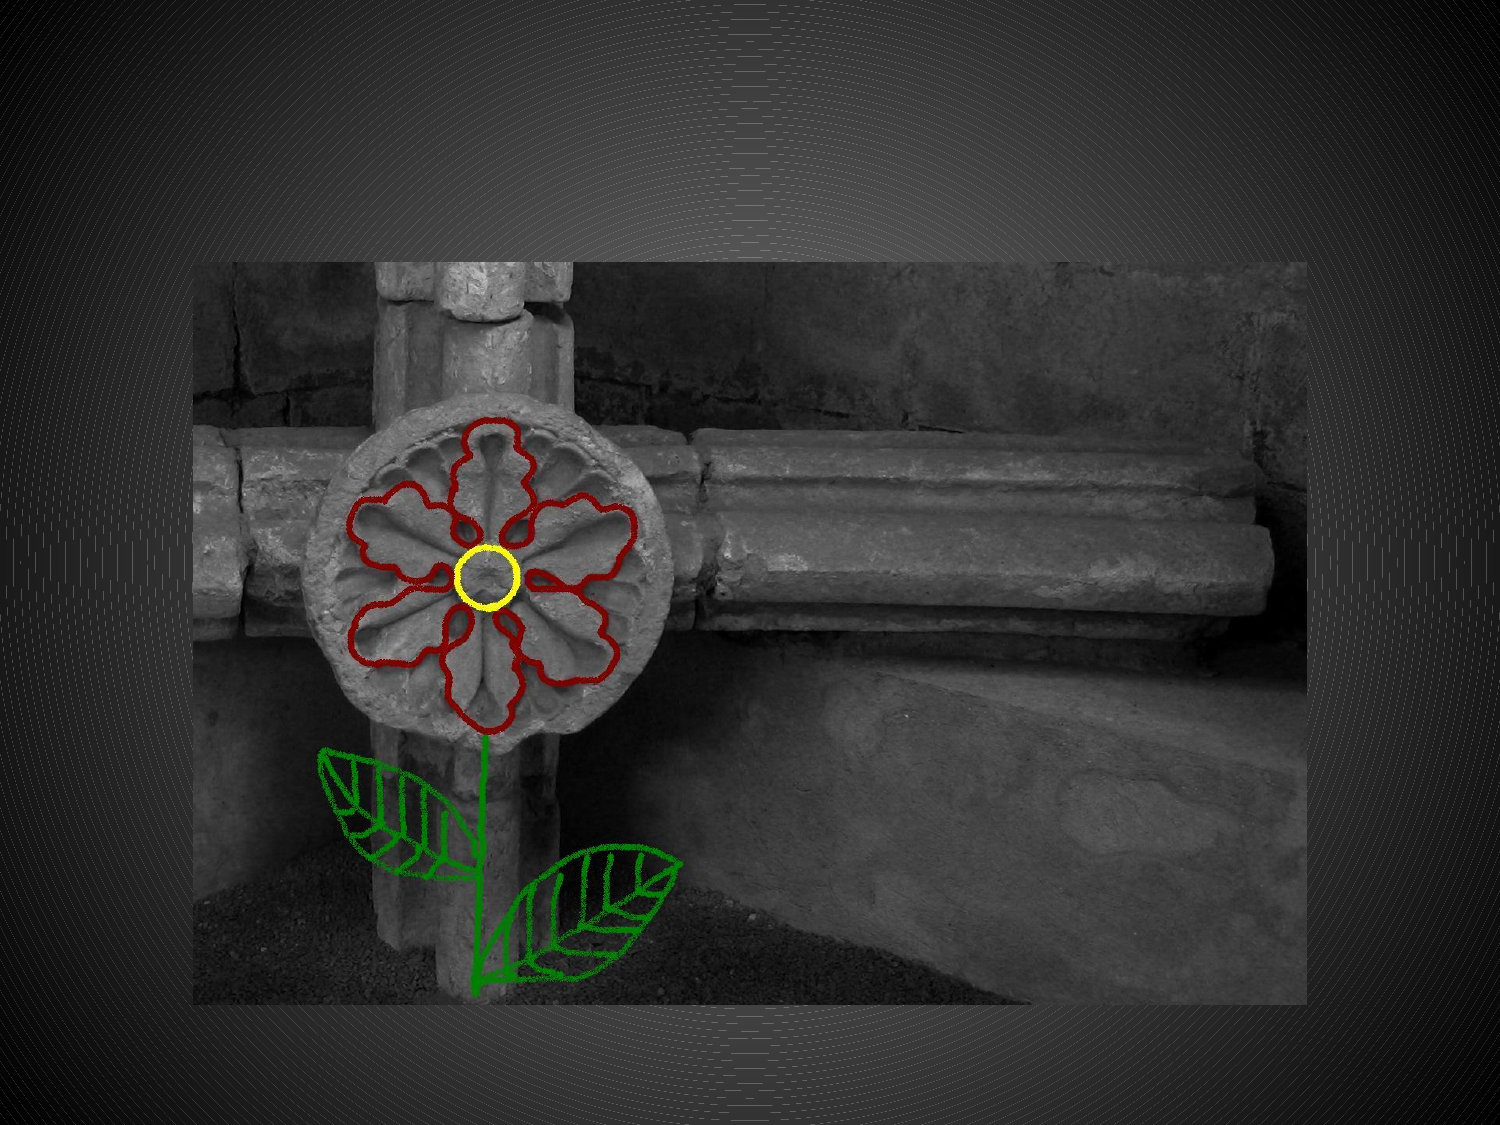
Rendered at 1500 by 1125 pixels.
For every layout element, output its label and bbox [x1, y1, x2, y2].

list [193, 262, 1307, 1006]
